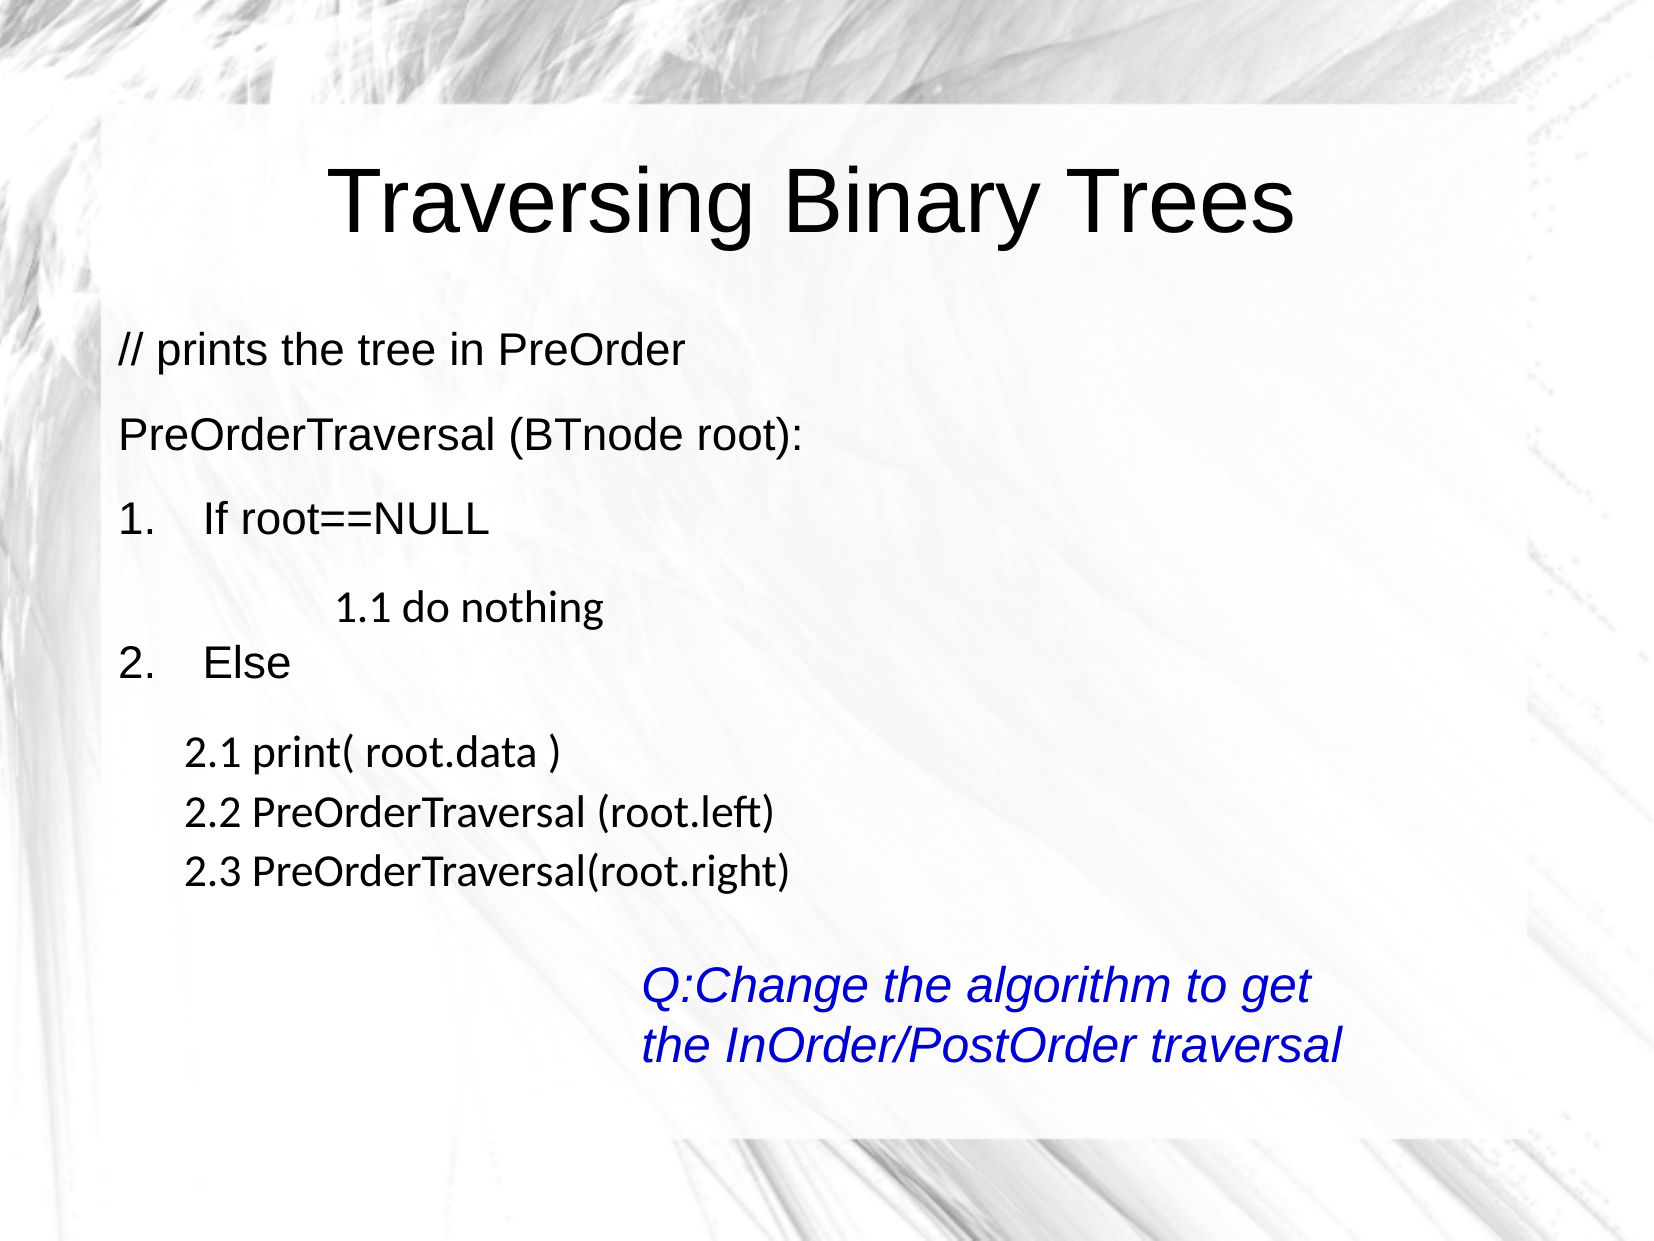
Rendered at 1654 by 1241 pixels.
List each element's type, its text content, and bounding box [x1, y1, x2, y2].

picture [0, 0, 1654, 1241]
list // prints the tree in PreOrder PreOrderTraversal (BTnode root): If root==NULL 1.1 do nothing Else 2.1 print( root.data ) 2.2 PreOrderTraversal (root.left) 2.3 PreOrderTraversal(root.right) [118, 319, 1571, 1102]
title Traversing Binary Trees [118, 112, 1506, 281]
text_box Q:Change the algorithm to get the InOrder/PostOrder traversal [626, 945, 1409, 1080]
